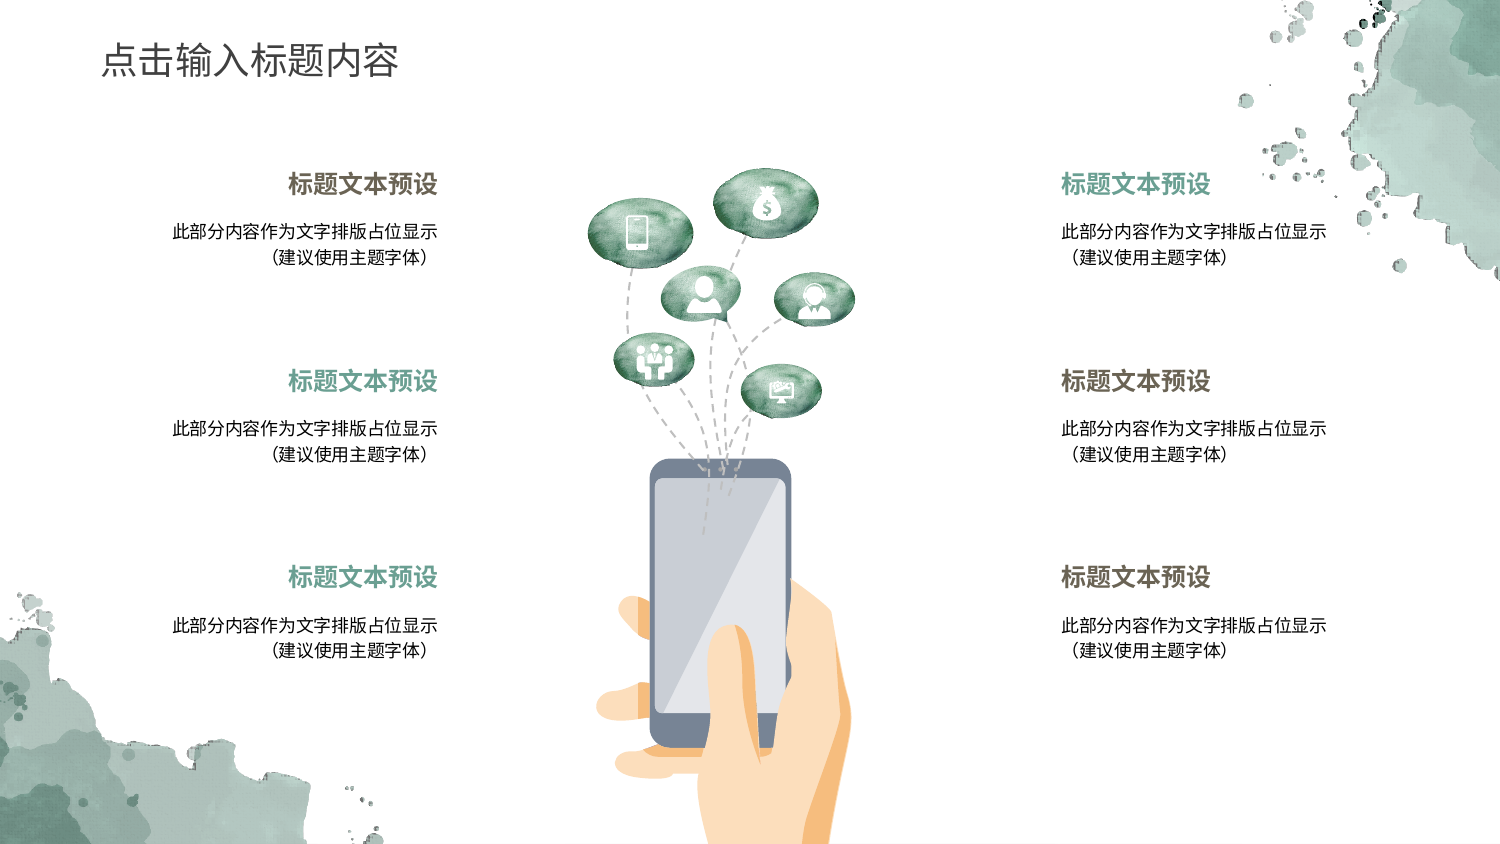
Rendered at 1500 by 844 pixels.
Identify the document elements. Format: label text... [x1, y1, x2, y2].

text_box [147, 167, 451, 279]
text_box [587, 167, 856, 535]
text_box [1049, 168, 1353, 279]
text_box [147, 561, 451, 673]
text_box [1049, 561, 1353, 673]
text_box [1049, 364, 1353, 476]
text_box 点击输入标题内容 [100, 28, 450, 91]
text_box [147, 364, 451, 476]
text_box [581, 458, 858, 844]
